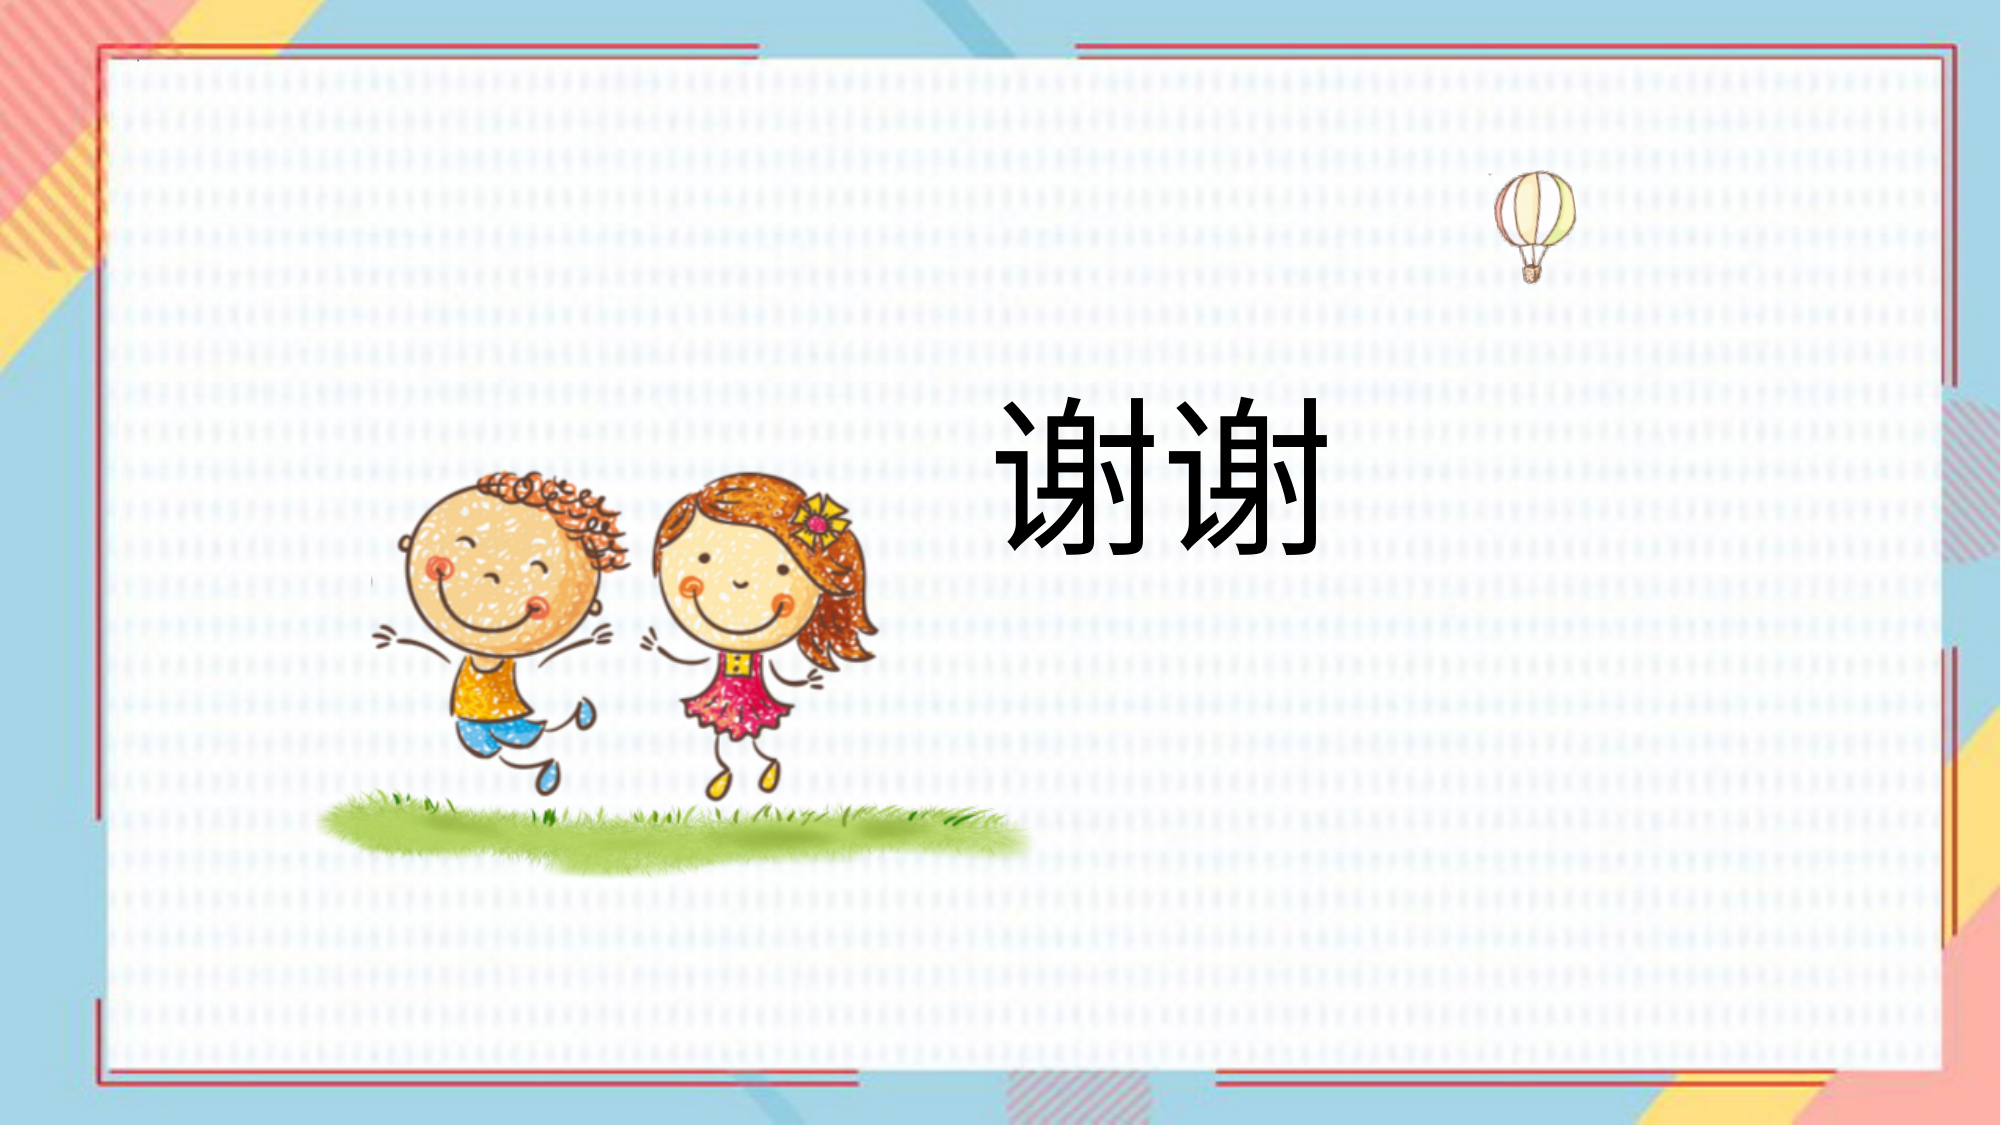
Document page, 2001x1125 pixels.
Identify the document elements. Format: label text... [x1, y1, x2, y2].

picture [0, 0, 2001, 1125]
text_box 谢谢 [973, 362, 1525, 585]
